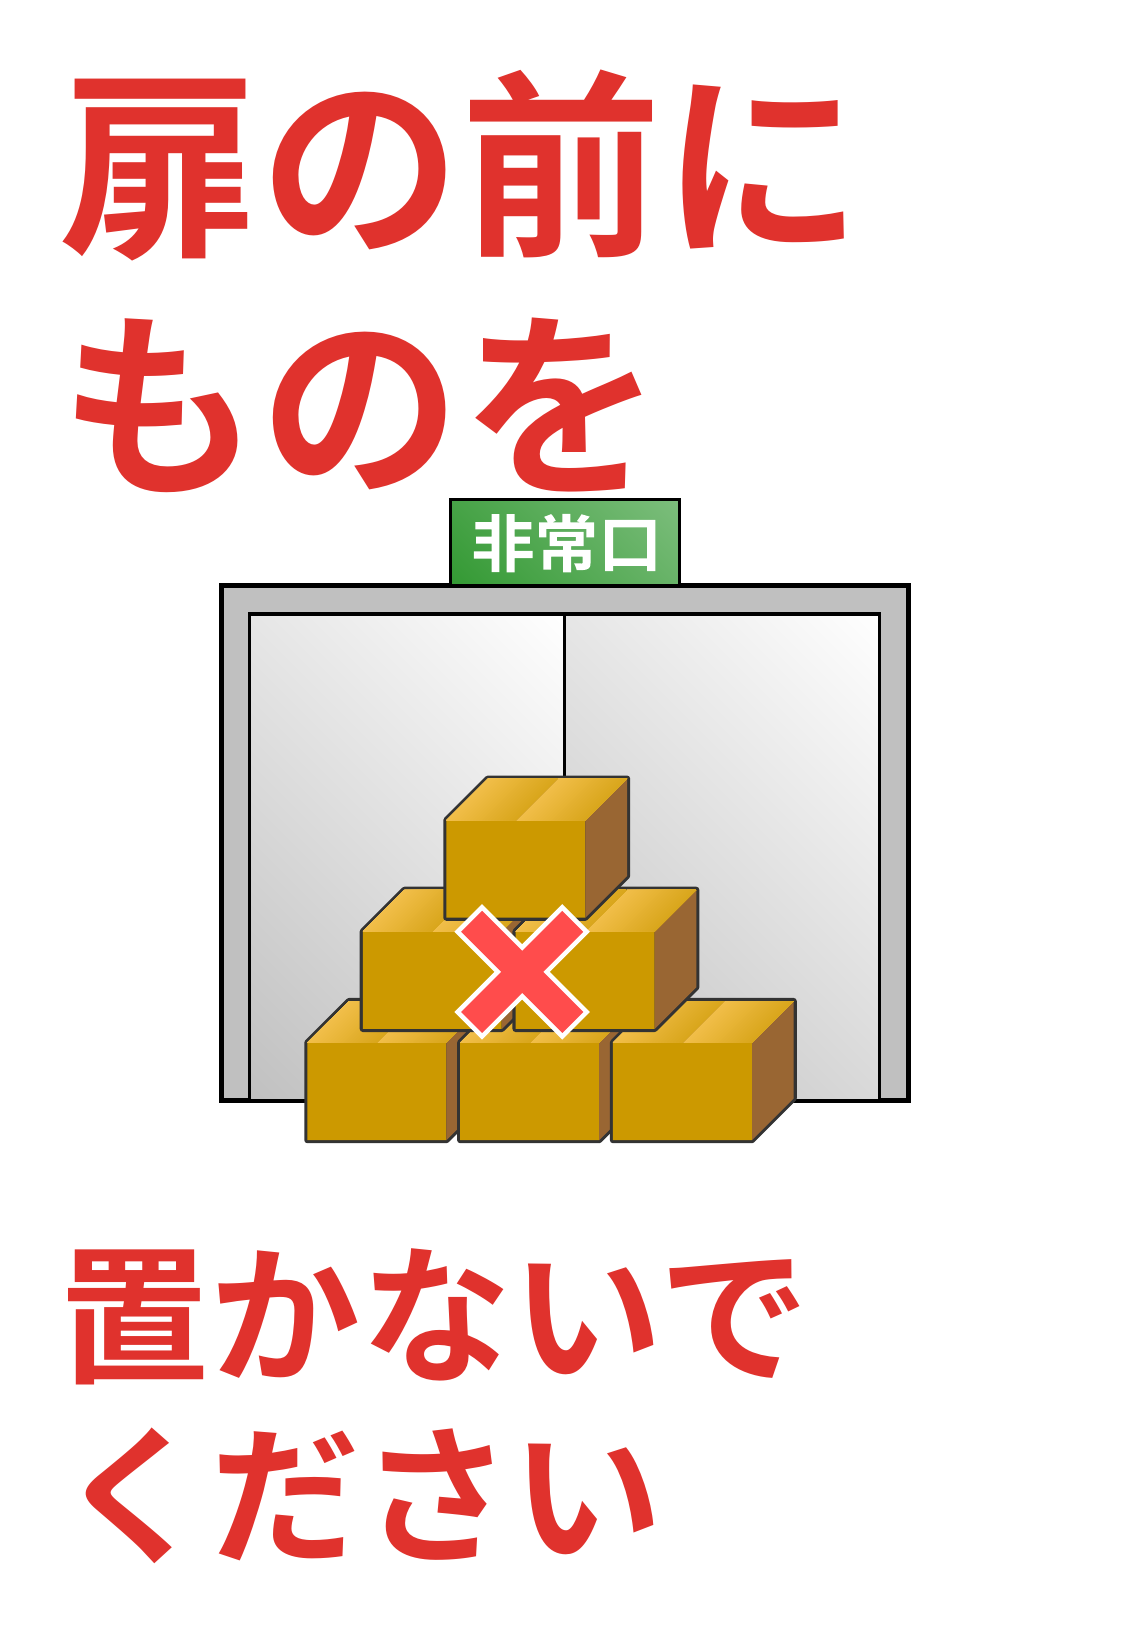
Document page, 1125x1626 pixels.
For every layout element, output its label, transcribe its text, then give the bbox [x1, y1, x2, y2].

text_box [221, 499, 909, 1141]
text_box 置かないで ください [44, 1214, 1071, 1589]
text_box 扉の前に ものを [44, 32, 1071, 528]
